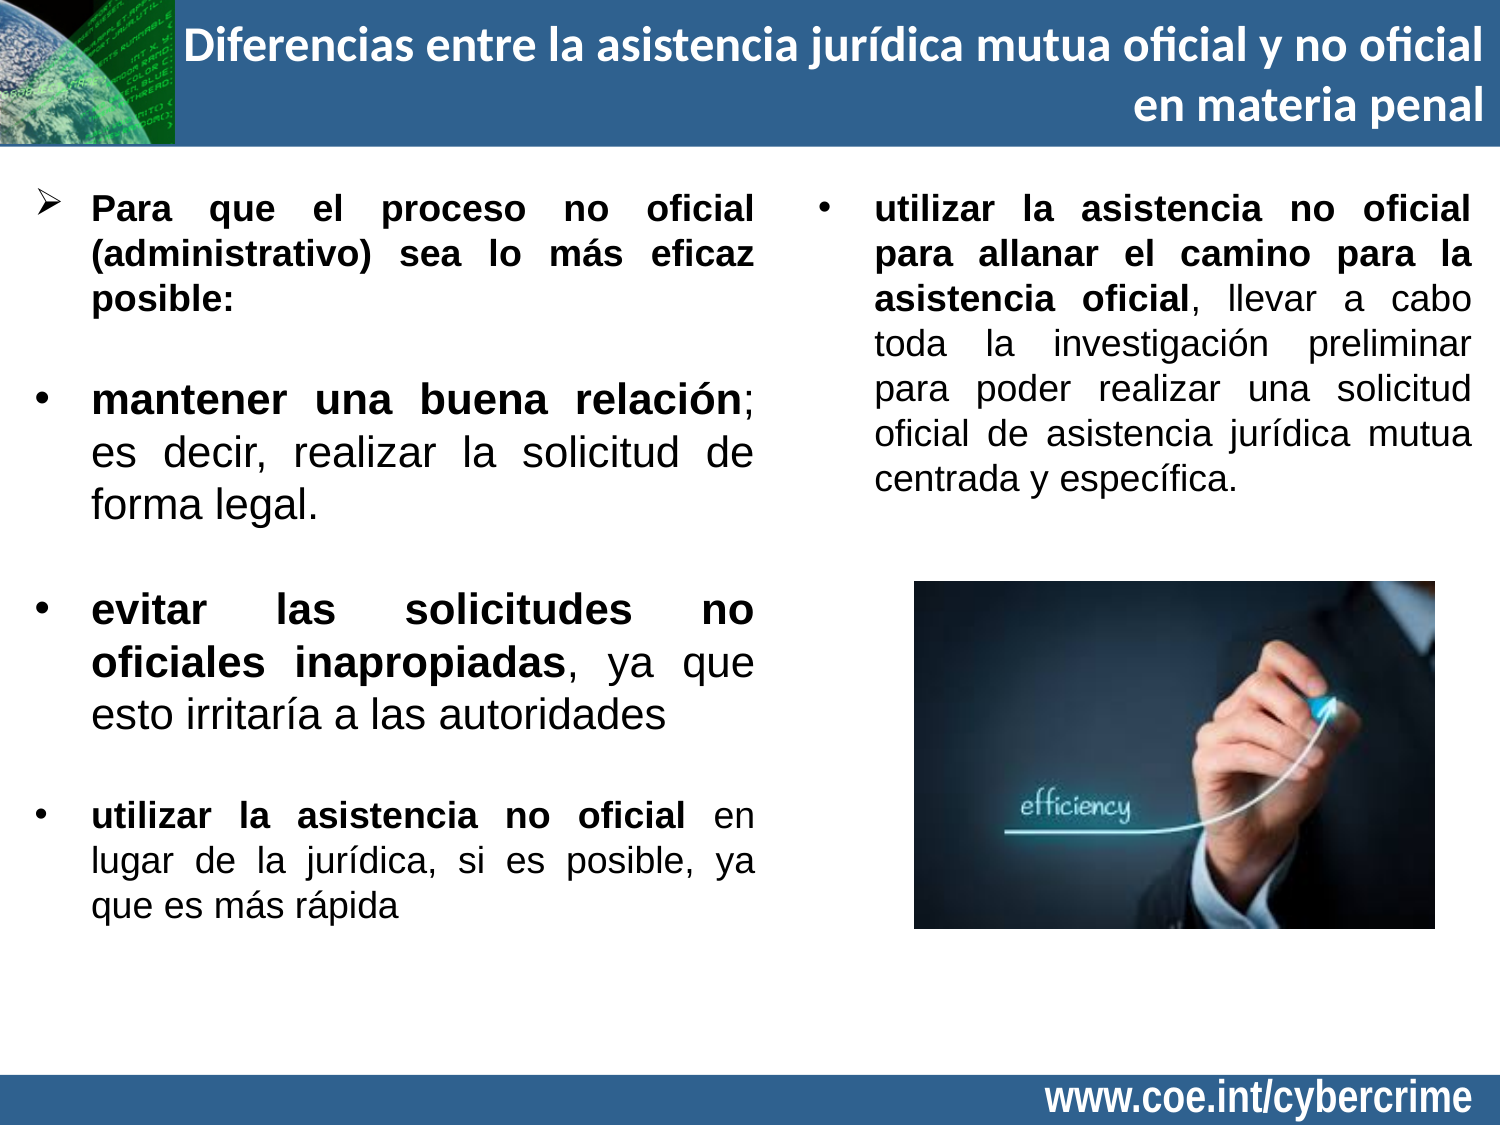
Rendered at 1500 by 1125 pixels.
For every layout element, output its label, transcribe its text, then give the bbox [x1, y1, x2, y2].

picture [914, 581, 1436, 929]
picture [0, 0, 175, 144]
text_box utilizar la asistencia no oficial para allanar el camino para la asistencia oficial, llevar a cabo toda la investigación preliminar para poder realizar una solicitud oficial de asistencia jurídica mutua centrada y específica. [803, 176, 1487, 507]
text_box Diferencias entre la asistencia jurídica mutua oficial y no oficial en materia penal [177, 0, 1500, 149]
text_box [0, 1073, 1030, 1125]
text_box Para que el proceso no oficial (administrativo) sea lo más eficaz posible: mantener una buena relación; es decir, realizar la solicitud de forma legal. evitar las solicitudes no oficiales inapropiadas, ya que esto irritaría a las autoridades utilizar la asistencia no oficial en lugar de la jurídica, si es posible, ya que es más rápida [19, 176, 770, 987]
text_box www.coe.int/cybercrime [1030, 1059, 1500, 1125]
